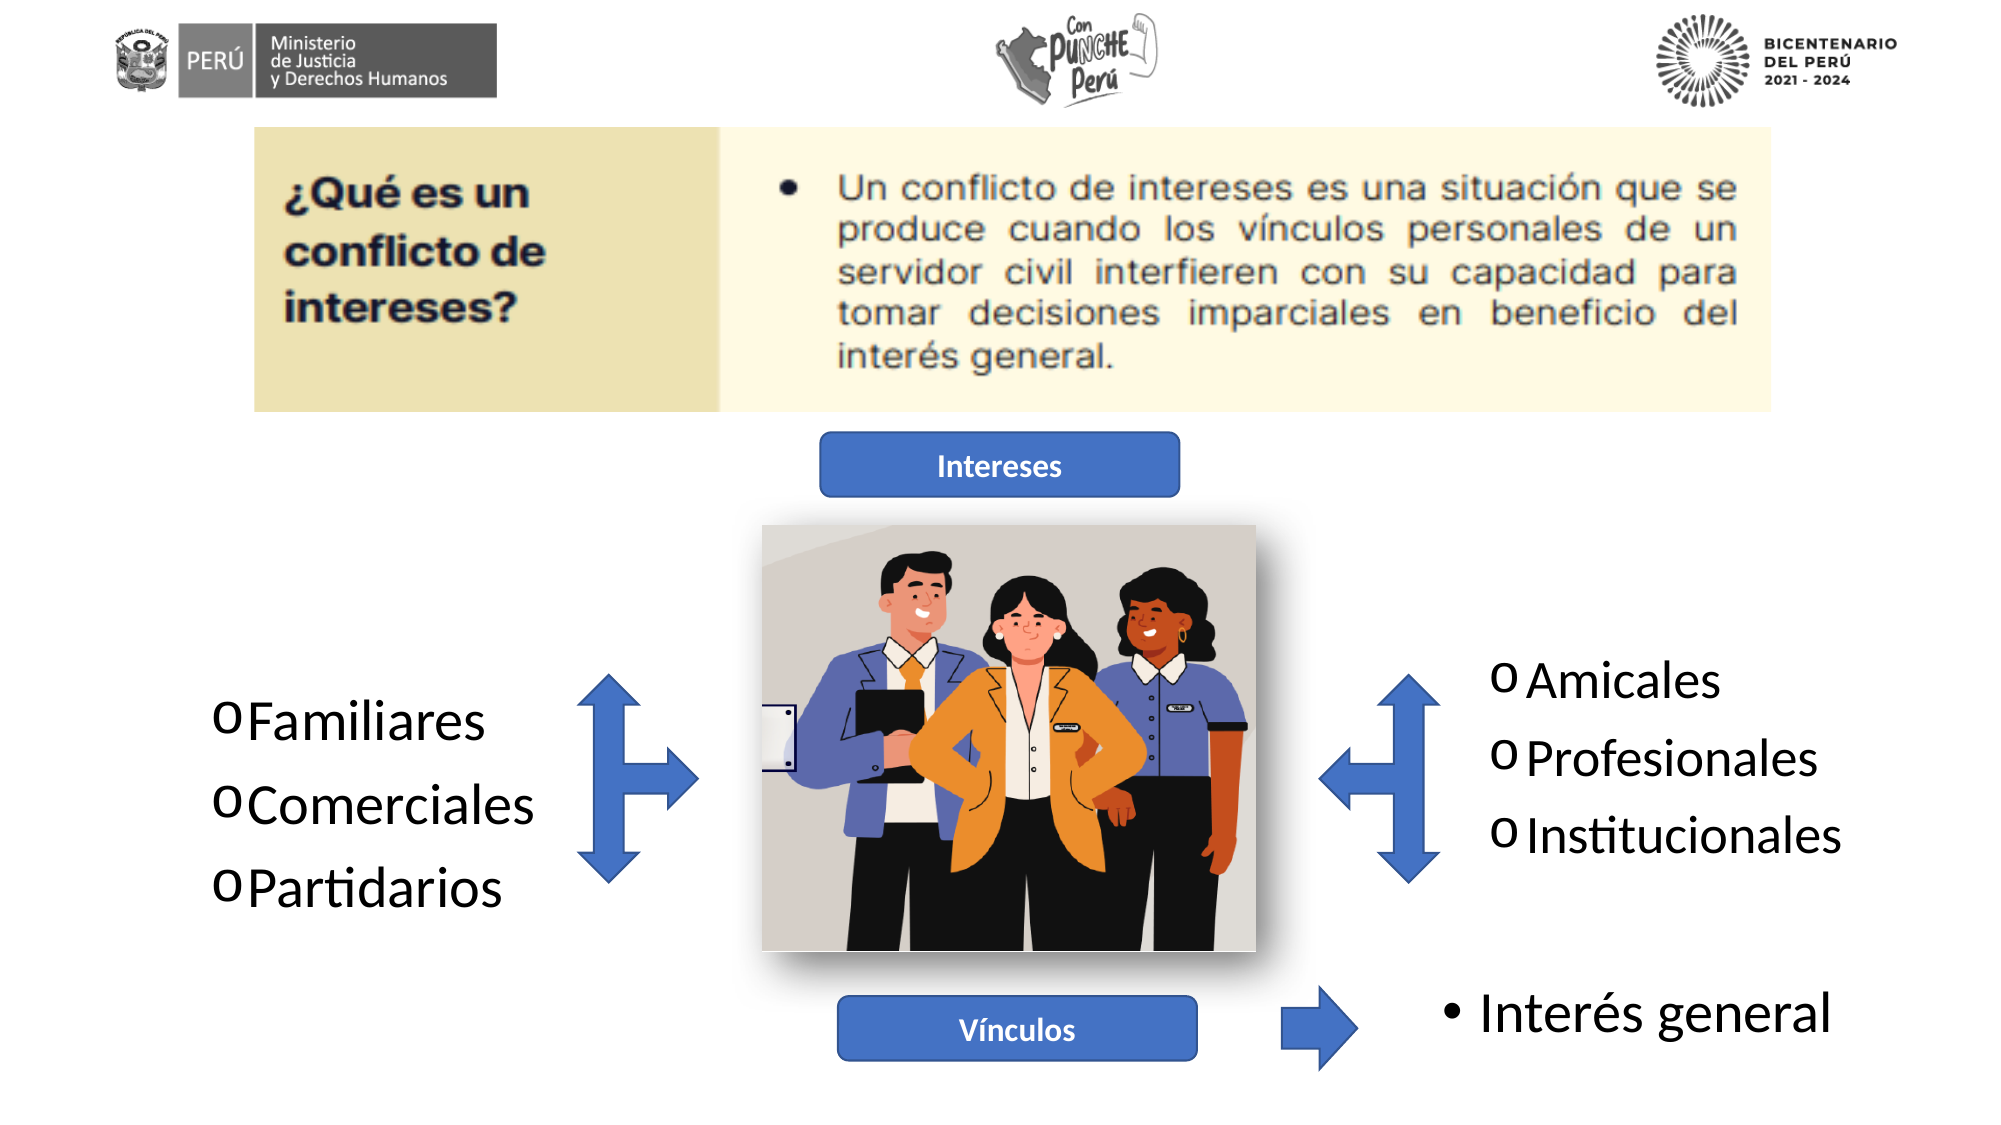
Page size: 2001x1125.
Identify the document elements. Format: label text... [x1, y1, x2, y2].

text_box [1318, 673, 1441, 884]
text_box Familiares Comerciales Partidarios [195, 682, 587, 952]
picture [762, 525, 1256, 952]
text_box Intereses [819, 431, 1181, 498]
text_box Vínculos [836, 995, 1198, 1062]
text_box [1280, 984, 1359, 1072]
picture [0, 0, 2000, 119]
text_box Amicales Profesionales Institucionales [1473, 644, 1865, 914]
text_box [587, 673, 700, 884]
text_box Interés general [1427, 974, 1911, 1069]
picture [254, 127, 1772, 412]
